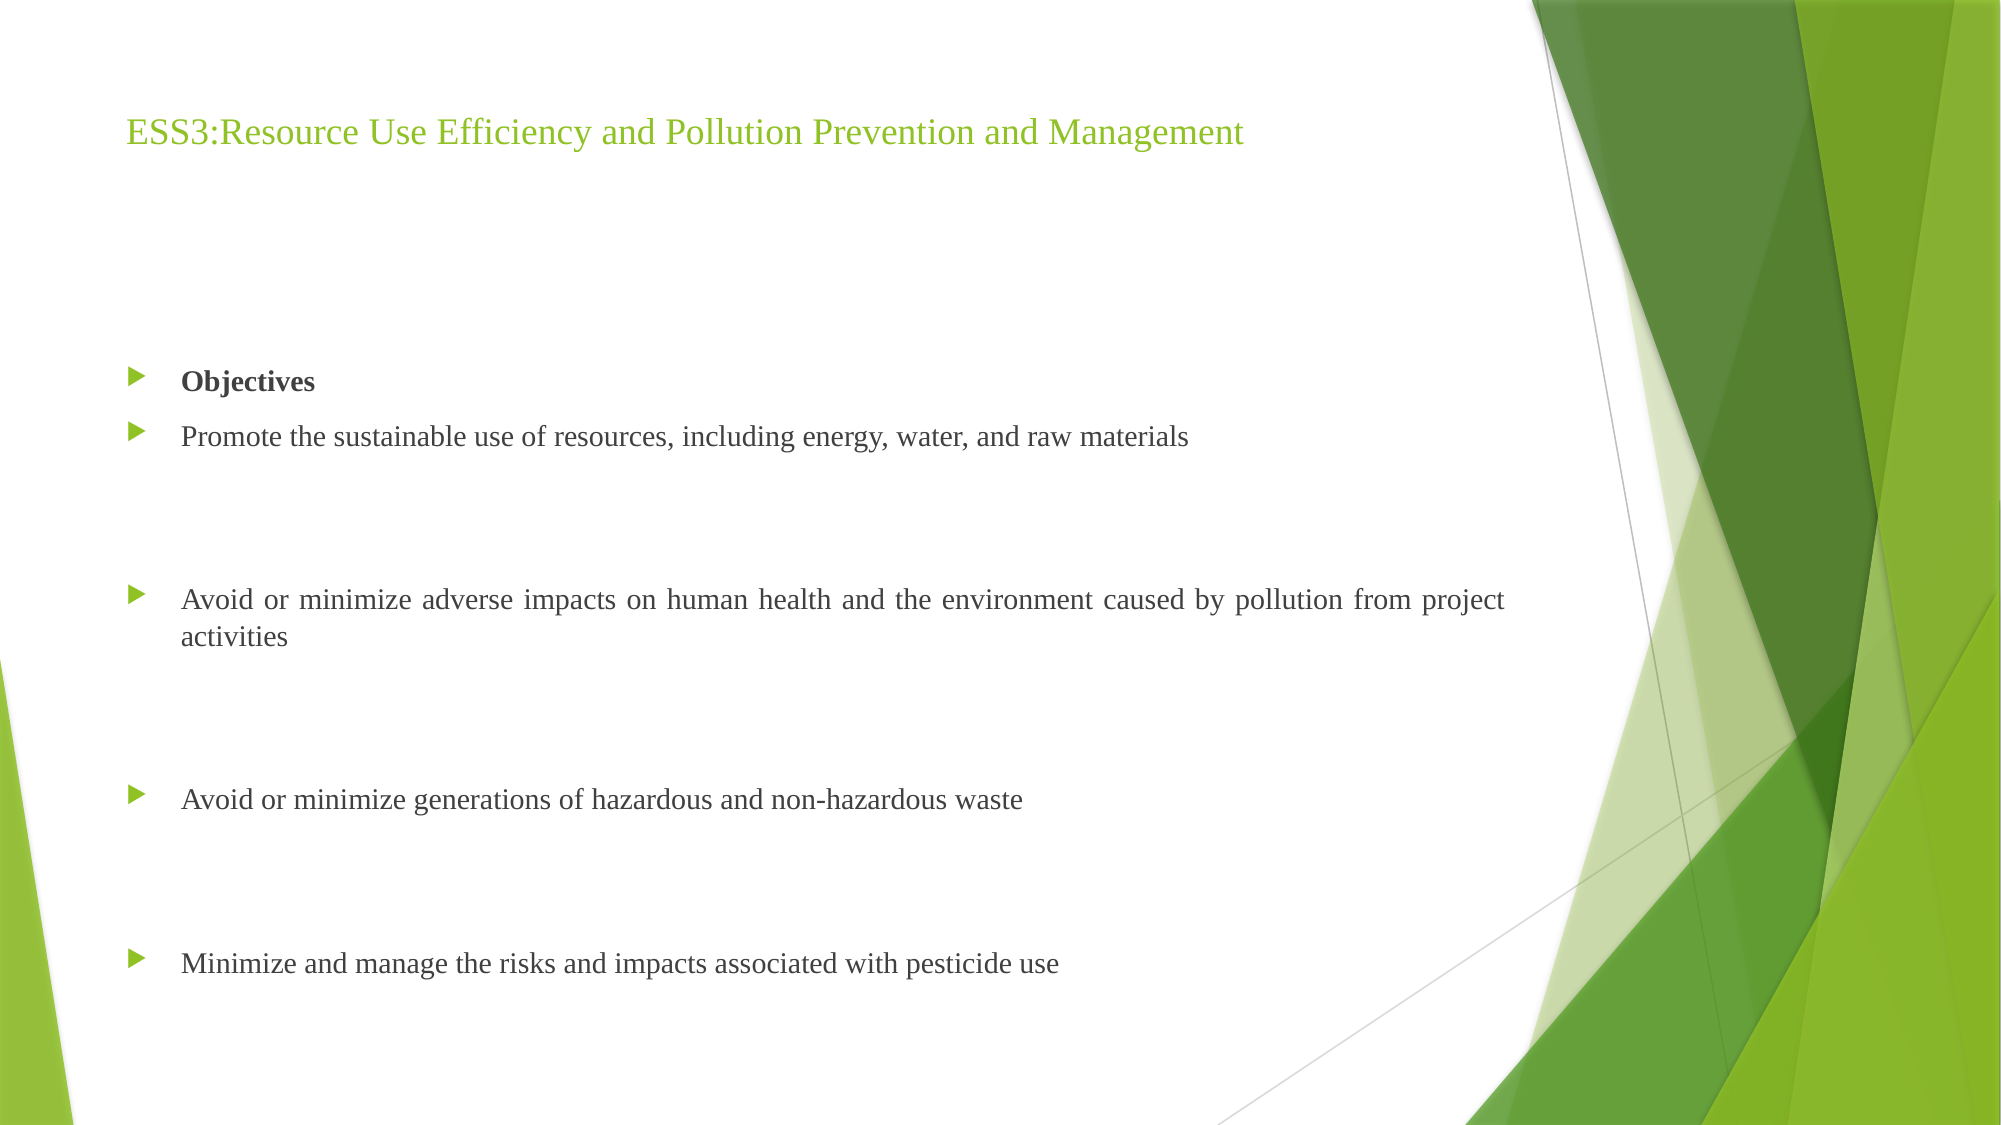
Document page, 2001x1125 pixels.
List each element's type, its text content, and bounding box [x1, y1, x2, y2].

list Objectives Promote the sustainable use of resources, including energy, water, and raw materials Avoid or minimize adverse impacts on human health and the environment caused by pollution from project activities Avoid or minimize generations of hazardous and non-hazardous waste Minimize and manage the risks and impacts associated with pesticide use [111, 354, 1522, 992]
title ESS3:Resource Use Efficiency and Pollution Prevention and Management [111, 99, 1522, 317]
